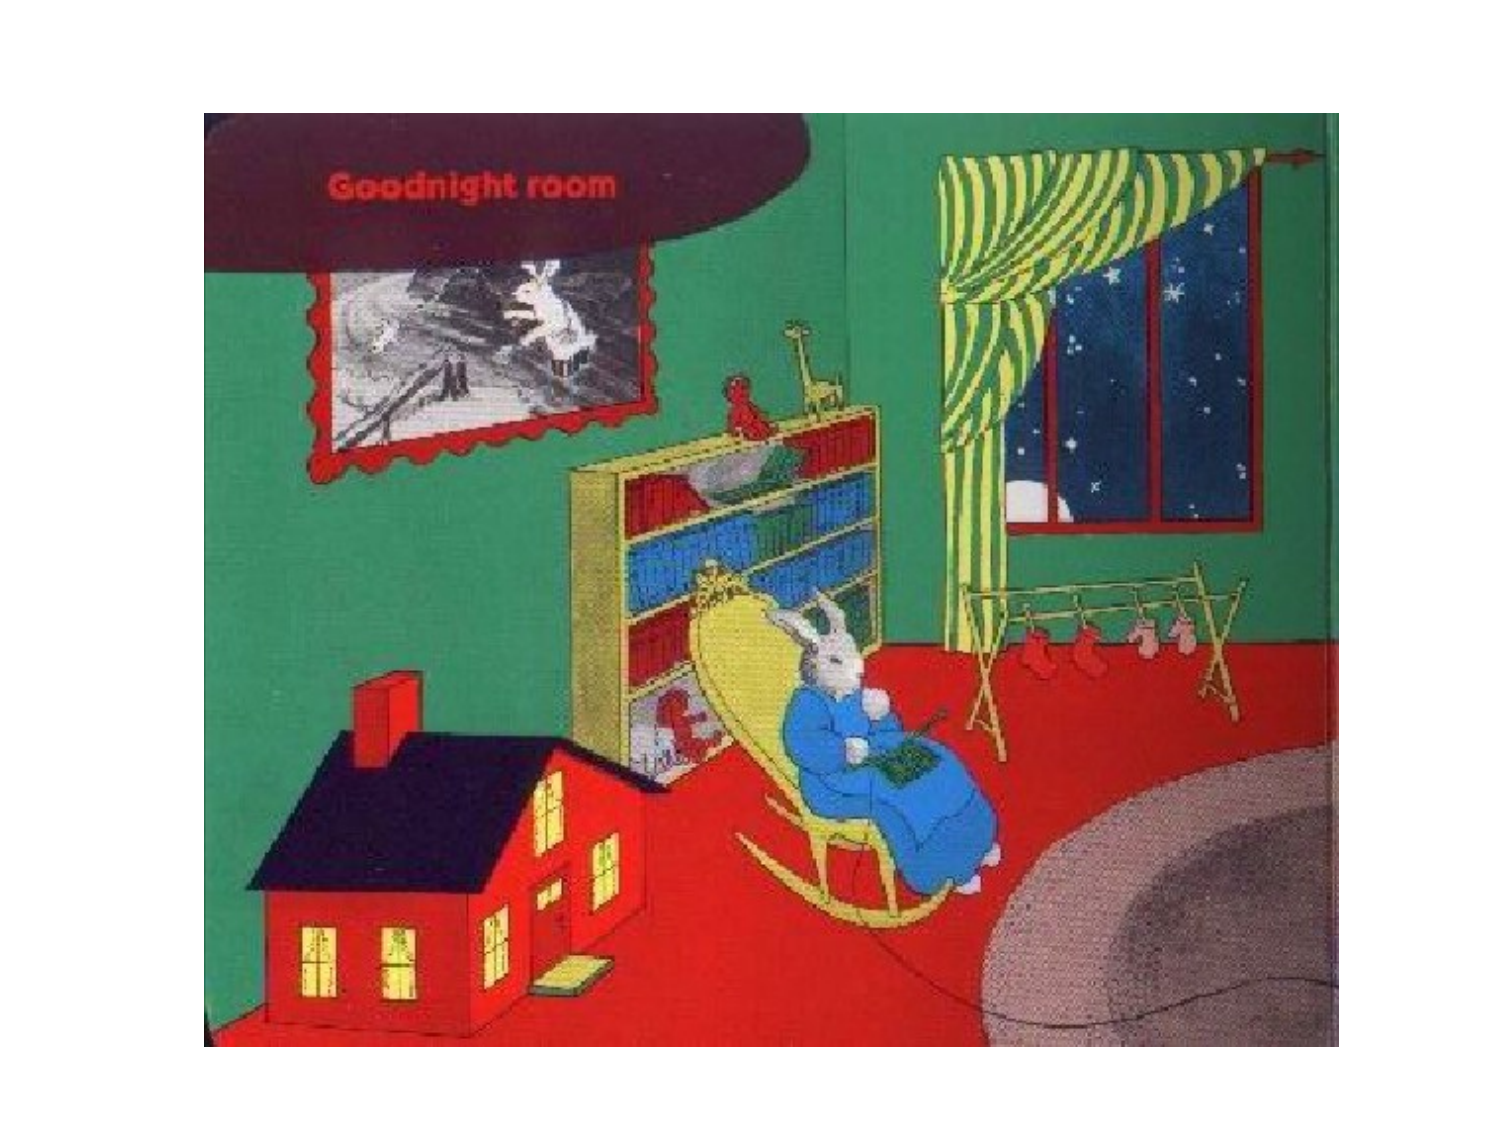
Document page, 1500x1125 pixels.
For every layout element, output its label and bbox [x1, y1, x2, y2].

picture [203, 113, 1340, 1047]
